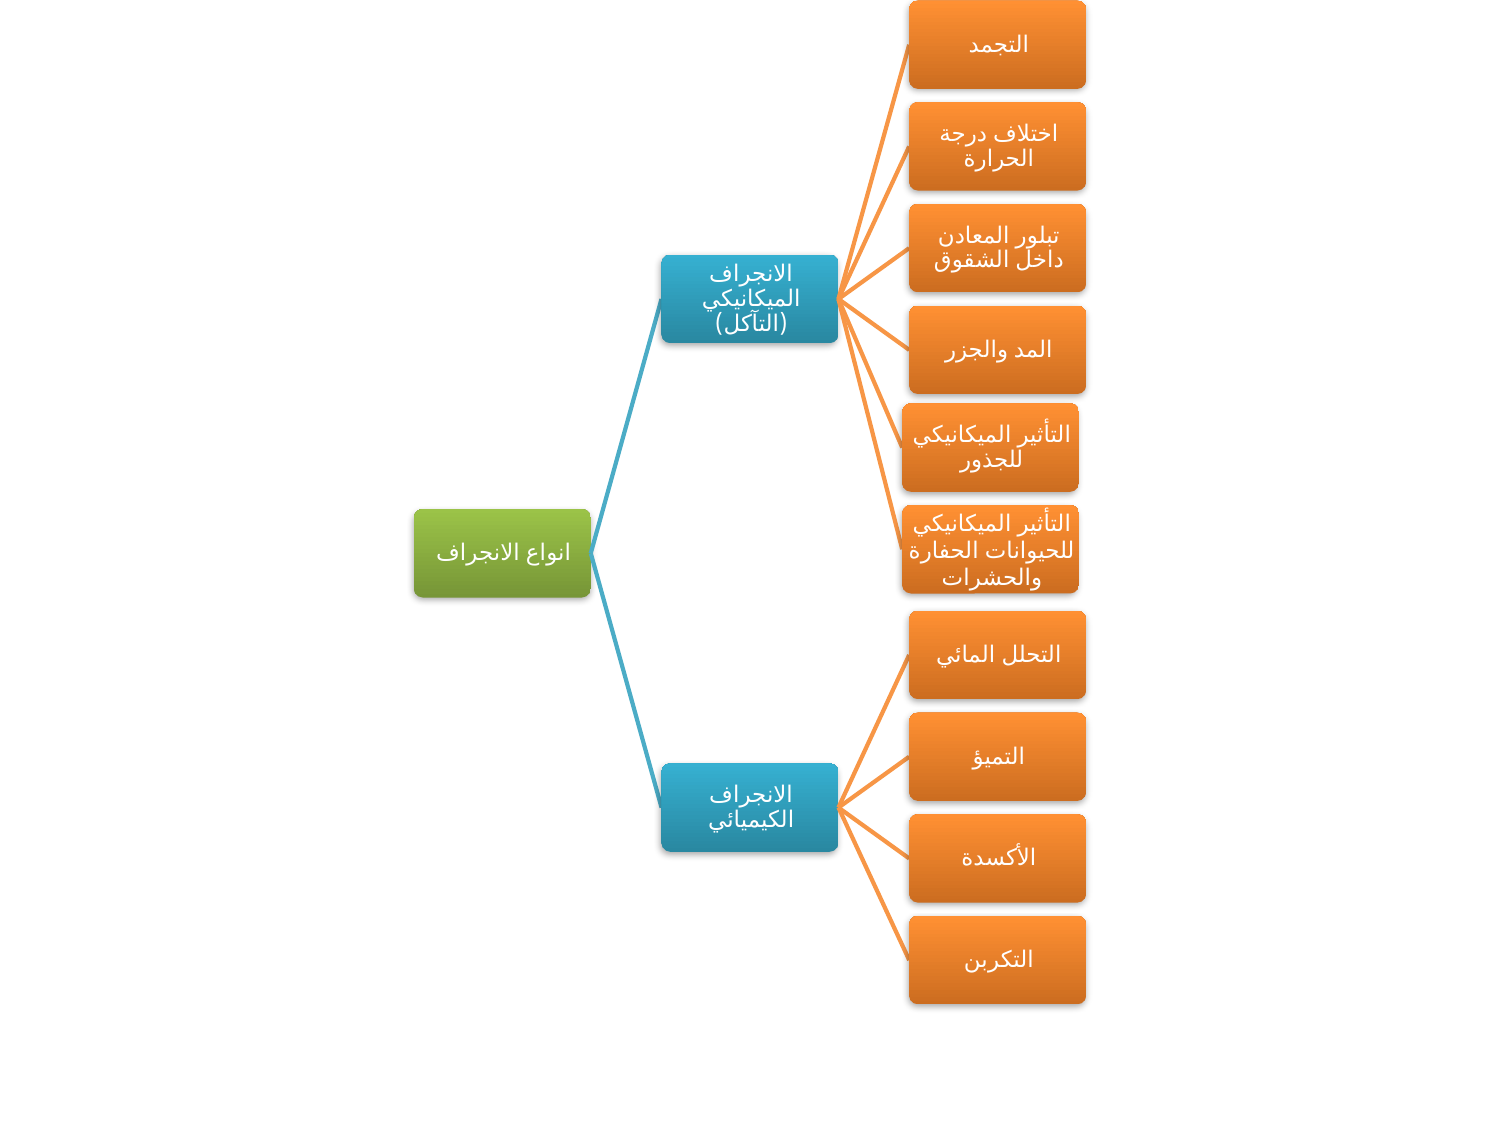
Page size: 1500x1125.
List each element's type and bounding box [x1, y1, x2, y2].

list [74, 0, 1426, 1006]
